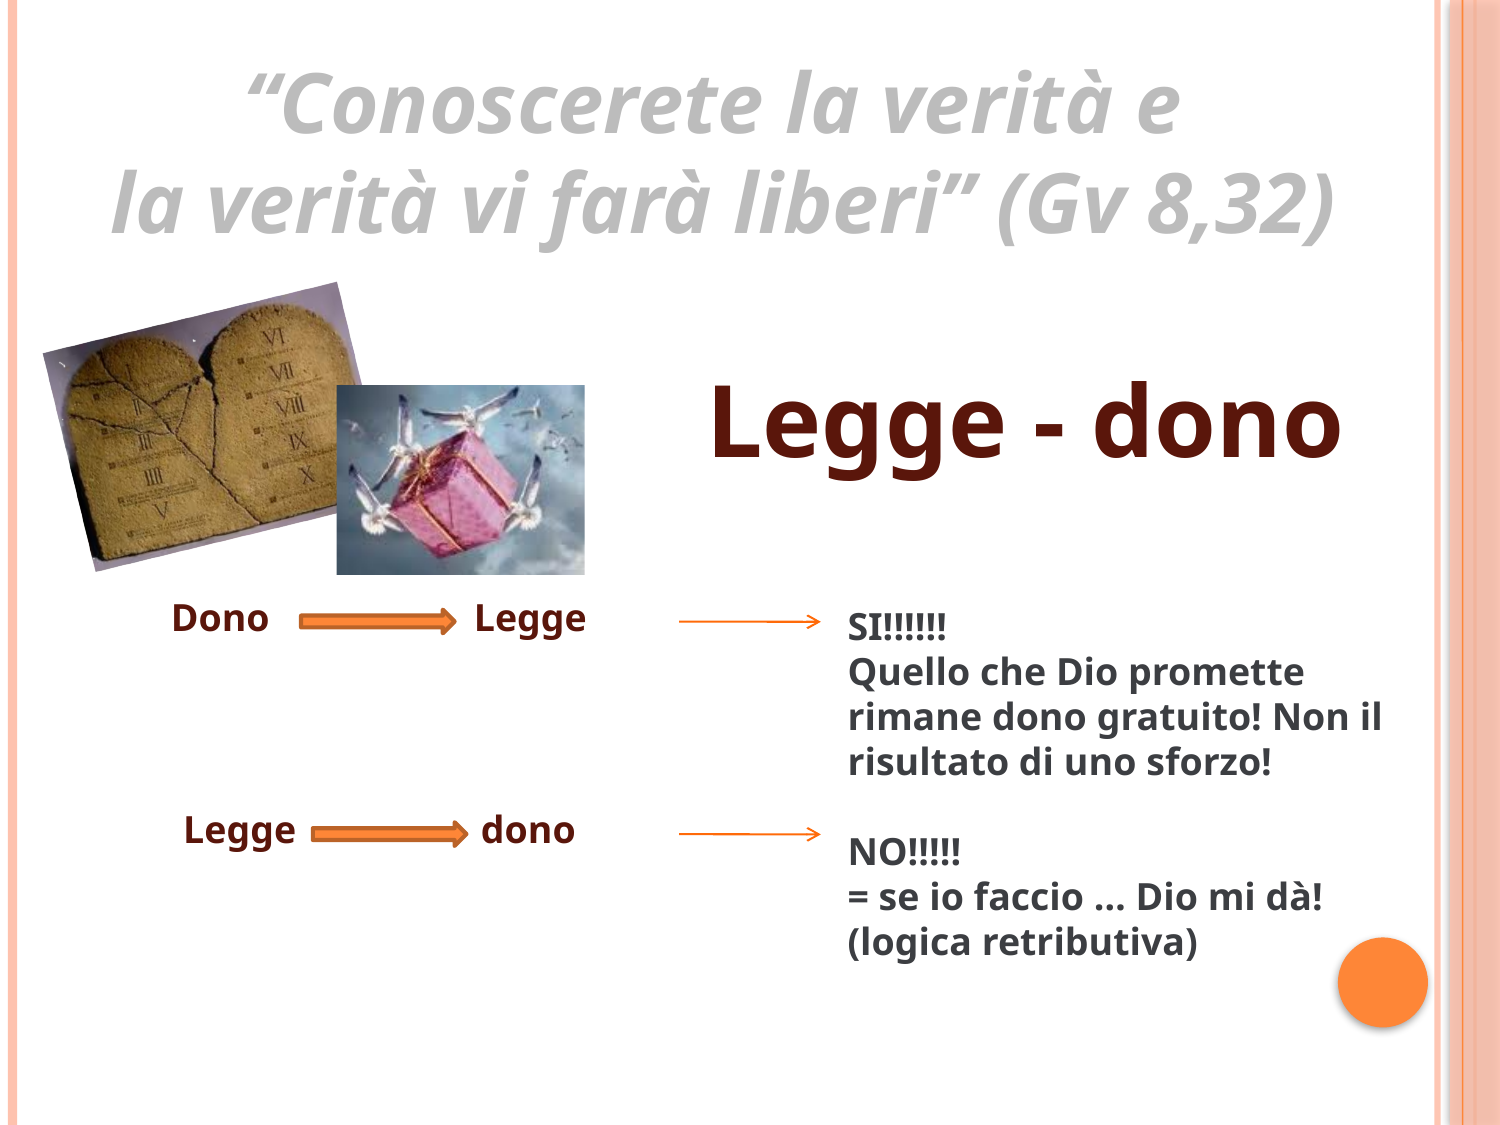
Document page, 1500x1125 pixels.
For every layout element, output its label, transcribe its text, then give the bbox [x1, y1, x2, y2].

picture [43, 282, 586, 575]
text_box Legge dono [168, 798, 592, 859]
text_box [298, 607, 457, 636]
text_box Dono Legge [156, 586, 603, 646]
text_box [310, 820, 469, 848]
text_box SI!!!!!! Quello che Dio promette rimane dono gratuito! Non il risultato di uno sforzo! NO!!!!! = se io faccio … Dio mi dà! (logica retributiva) [832, 550, 1424, 1041]
text_box “Conoscerete la verità e la verità vi farà liberi” (Gv 8,32) [0, 42, 1447, 258]
text_box Legge - dono [691, 349, 1360, 485]
